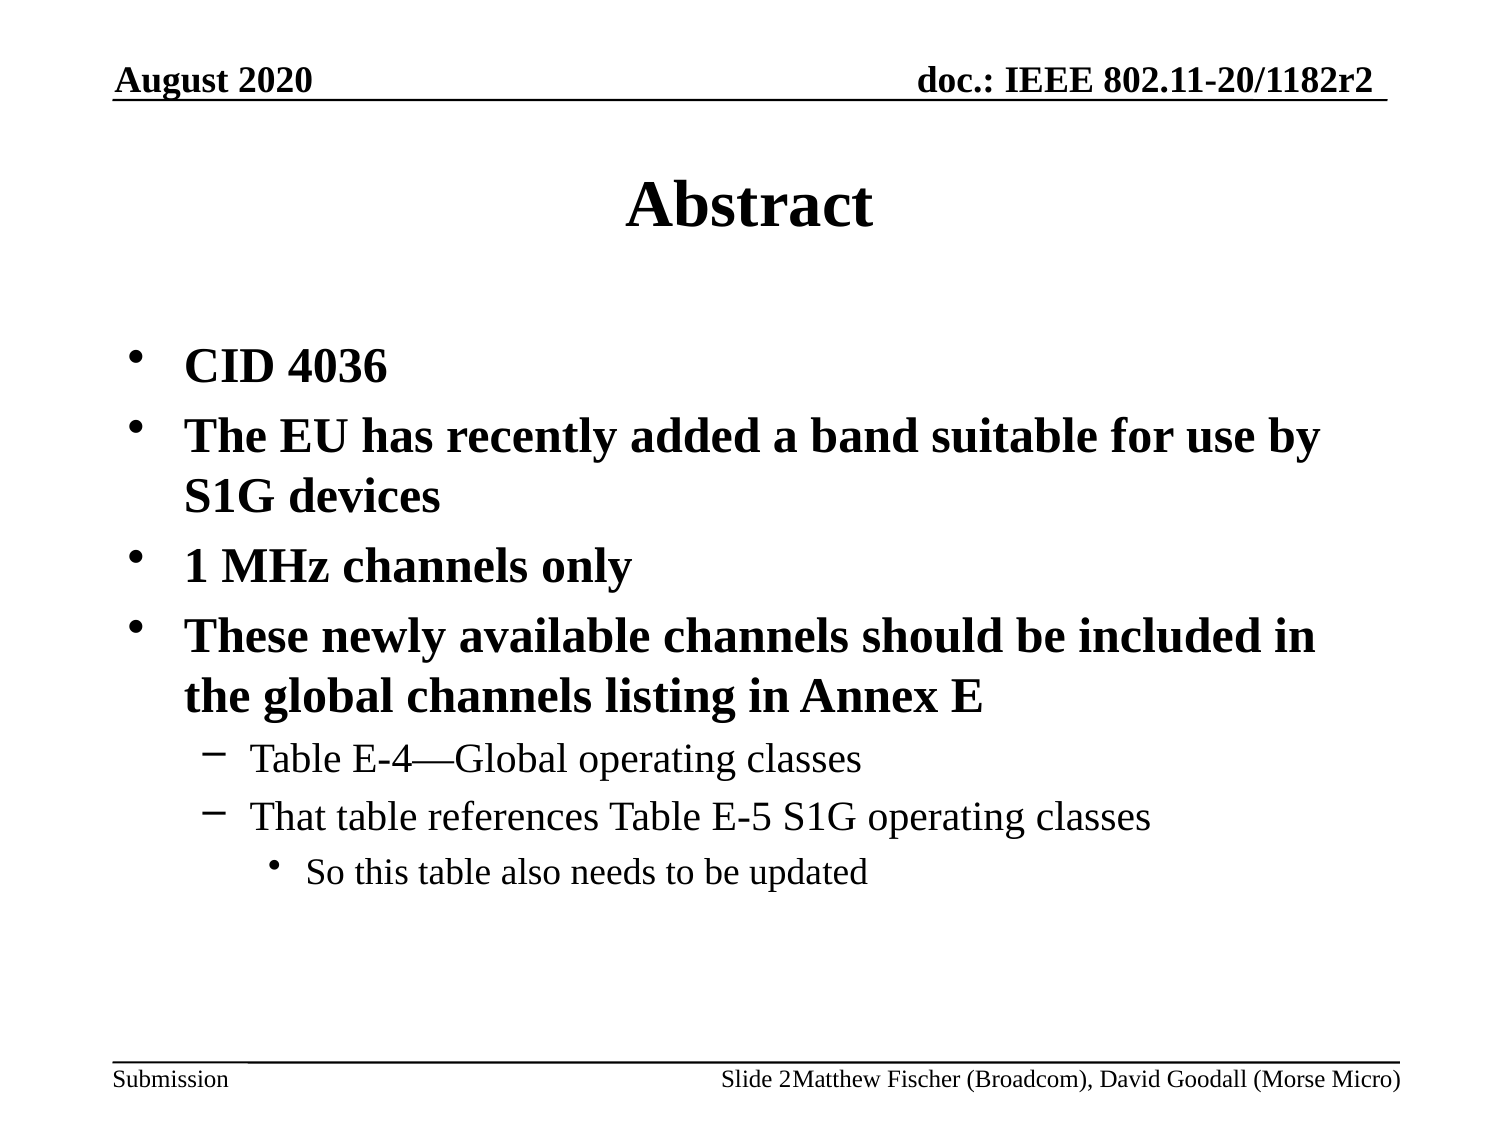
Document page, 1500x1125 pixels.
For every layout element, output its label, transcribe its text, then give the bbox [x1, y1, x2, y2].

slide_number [114, 54, 316, 101]
list CID 4036 The EU has recently added a band suitable for use by S1G devices 1 MHz channels only These newly available channels should be included in the global channels listing in Annex E Table E-4—Global operating classes That table references Table E-5 S1G operating classes So this table also needs to be updated [112, 324, 1388, 1001]
slide_number Slide 2 [712, 1061, 800, 1093]
footer Matthew Fischer (Broadcom), David Goodall (Morse Micro) [800, 1061, 1402, 1093]
title Abstract [112, 112, 1388, 288]
